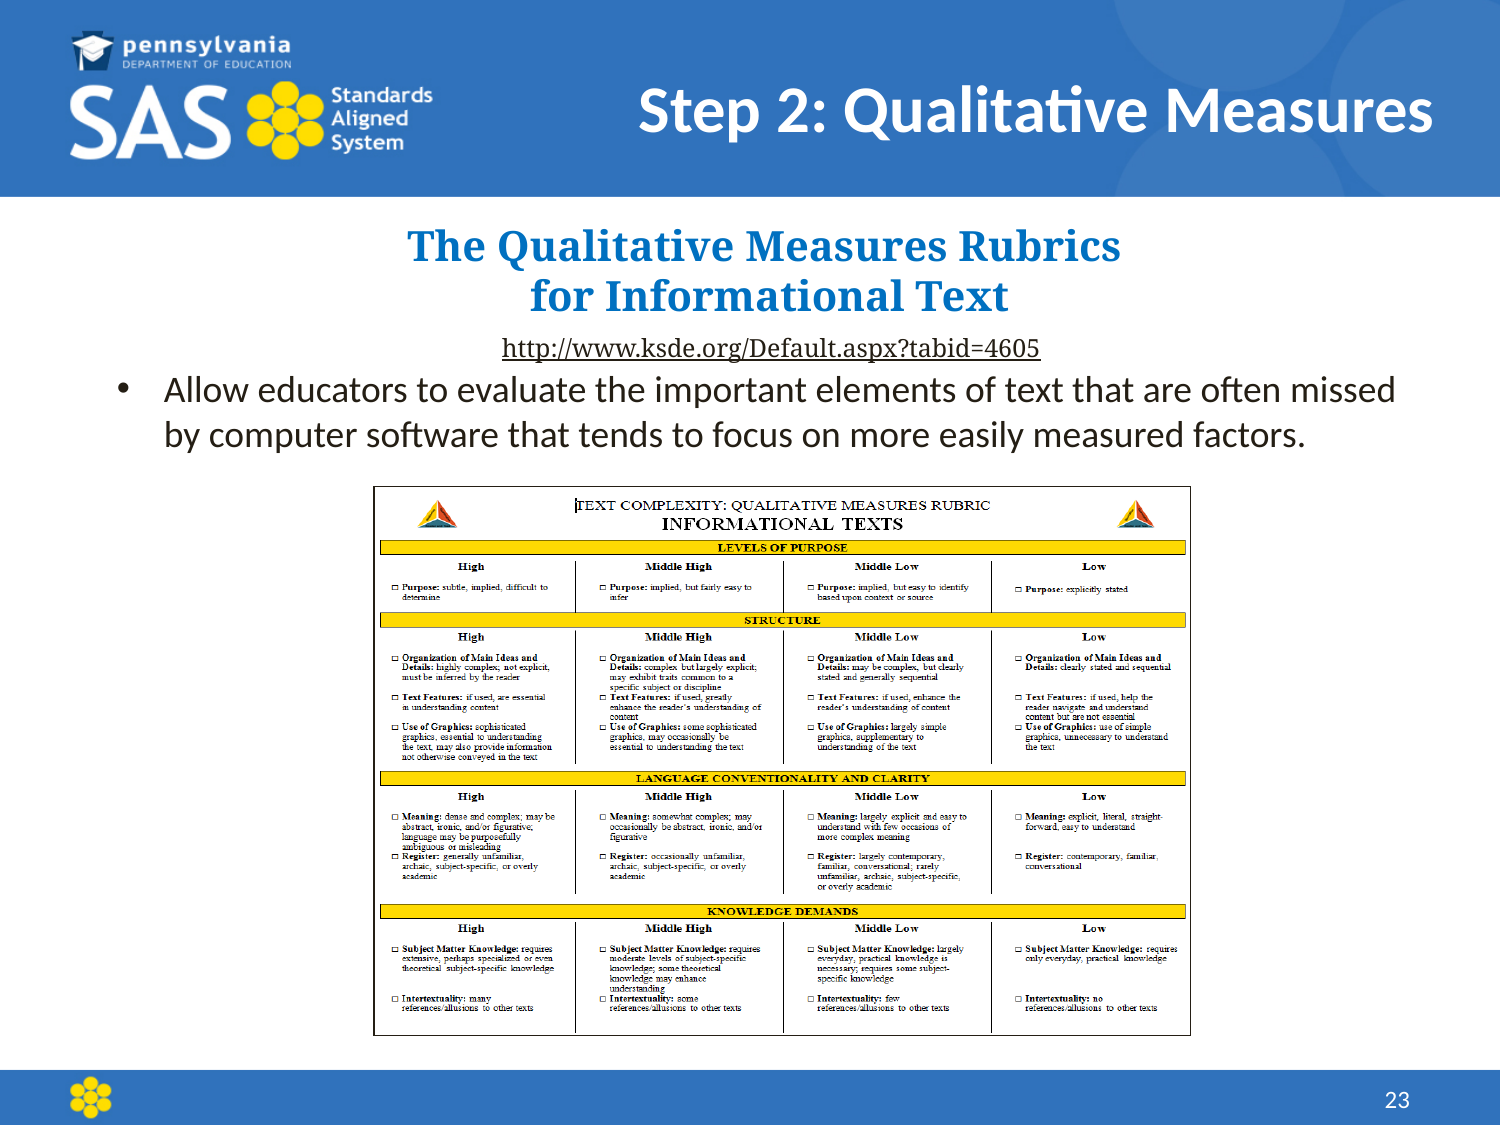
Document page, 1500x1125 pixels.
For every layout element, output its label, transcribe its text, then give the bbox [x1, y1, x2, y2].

picture [0, 0, 1500, 1125]
title Step 2: Qualitative Measures [462, 0, 1451, 212]
text_box The Qualitative Measures Rubrics for Informational Text http://www.ksde.org/Default.aspx?tabid=4605 Allow educators to evaluate the important elements of text that are often missed by computer software that tends to focus on more easily measured factors. [102, 212, 1438, 553]
slide_number 23 [1247, 1072, 1425, 1125]
